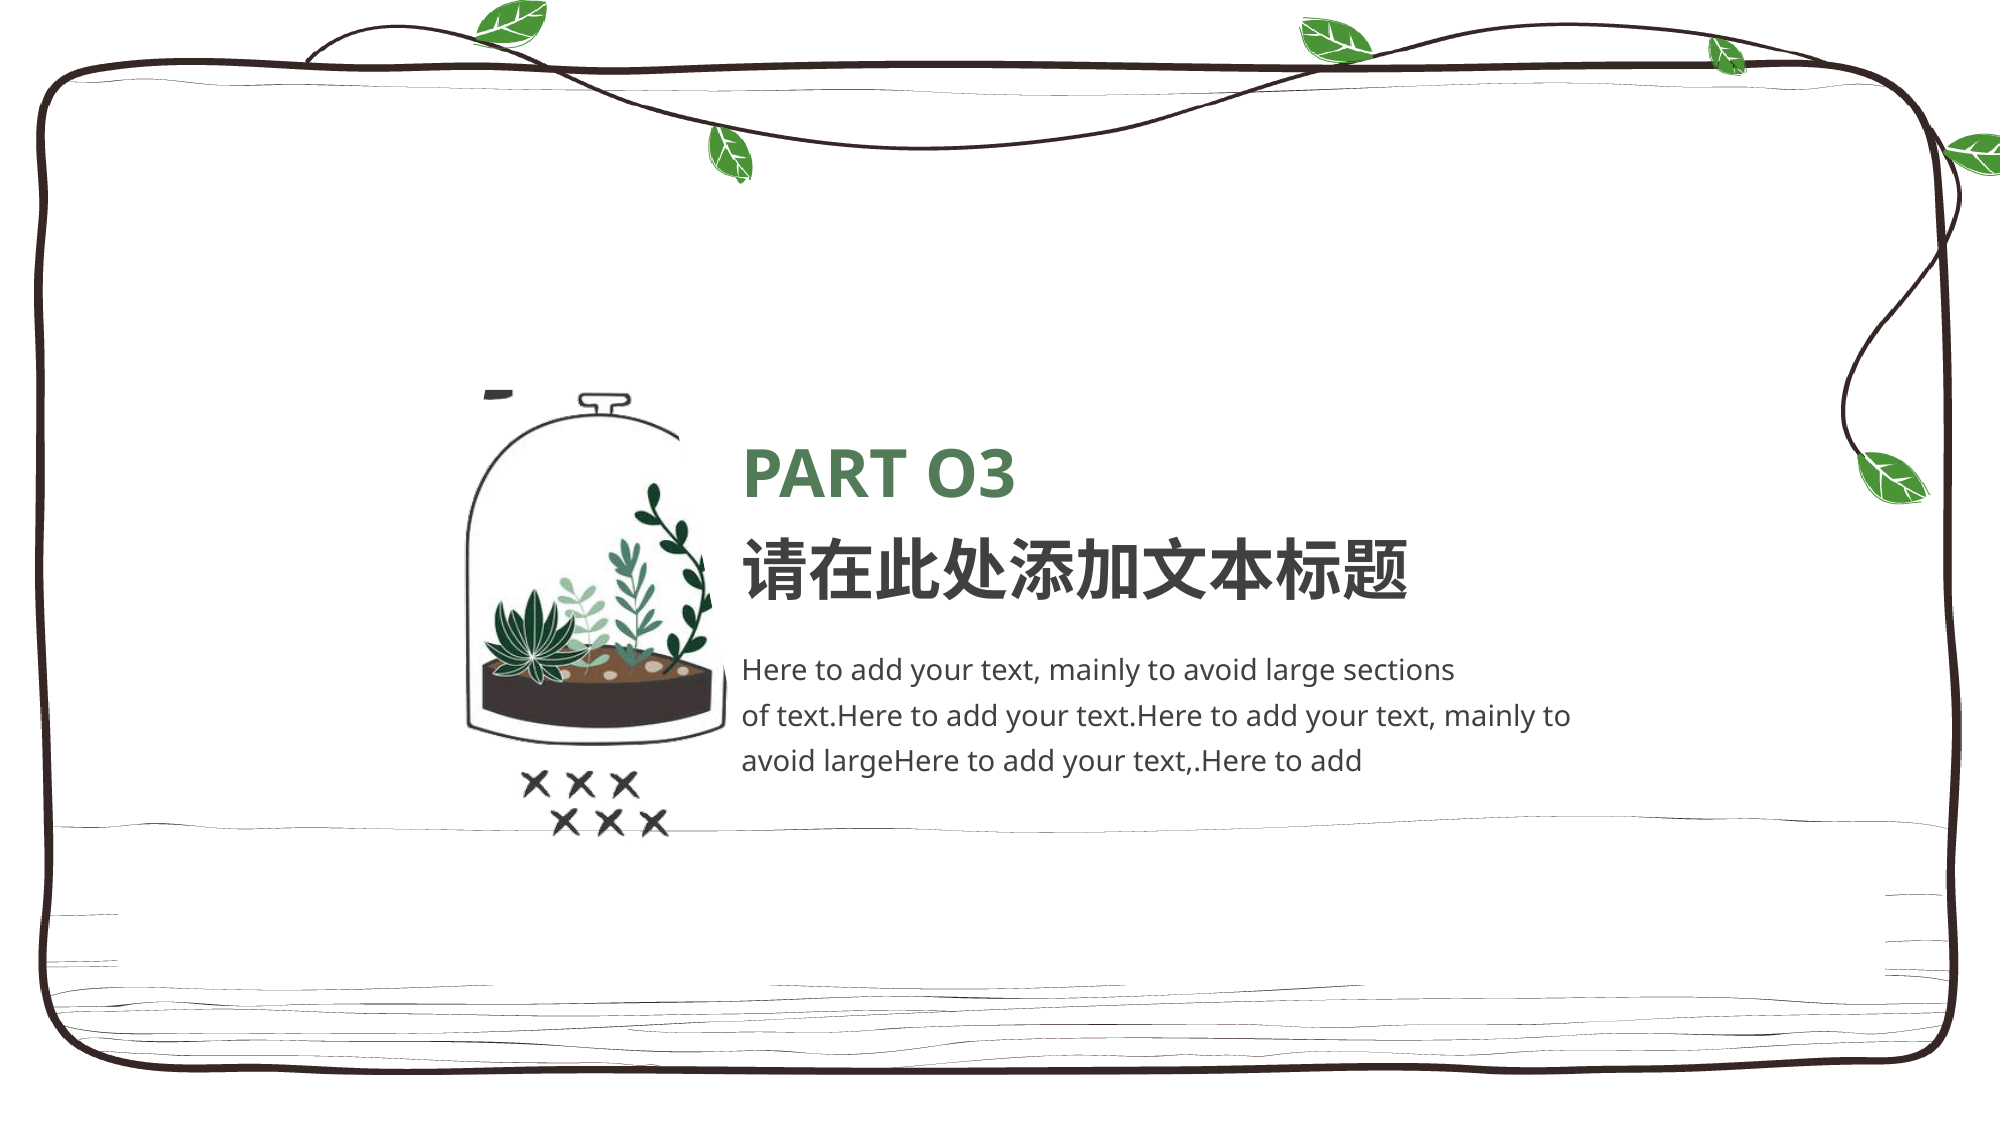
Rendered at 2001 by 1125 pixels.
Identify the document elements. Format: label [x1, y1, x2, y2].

text_box [762, 423, 1631, 832]
picture [393, 389, 762, 862]
text_box [34, 0, 2000, 1075]
